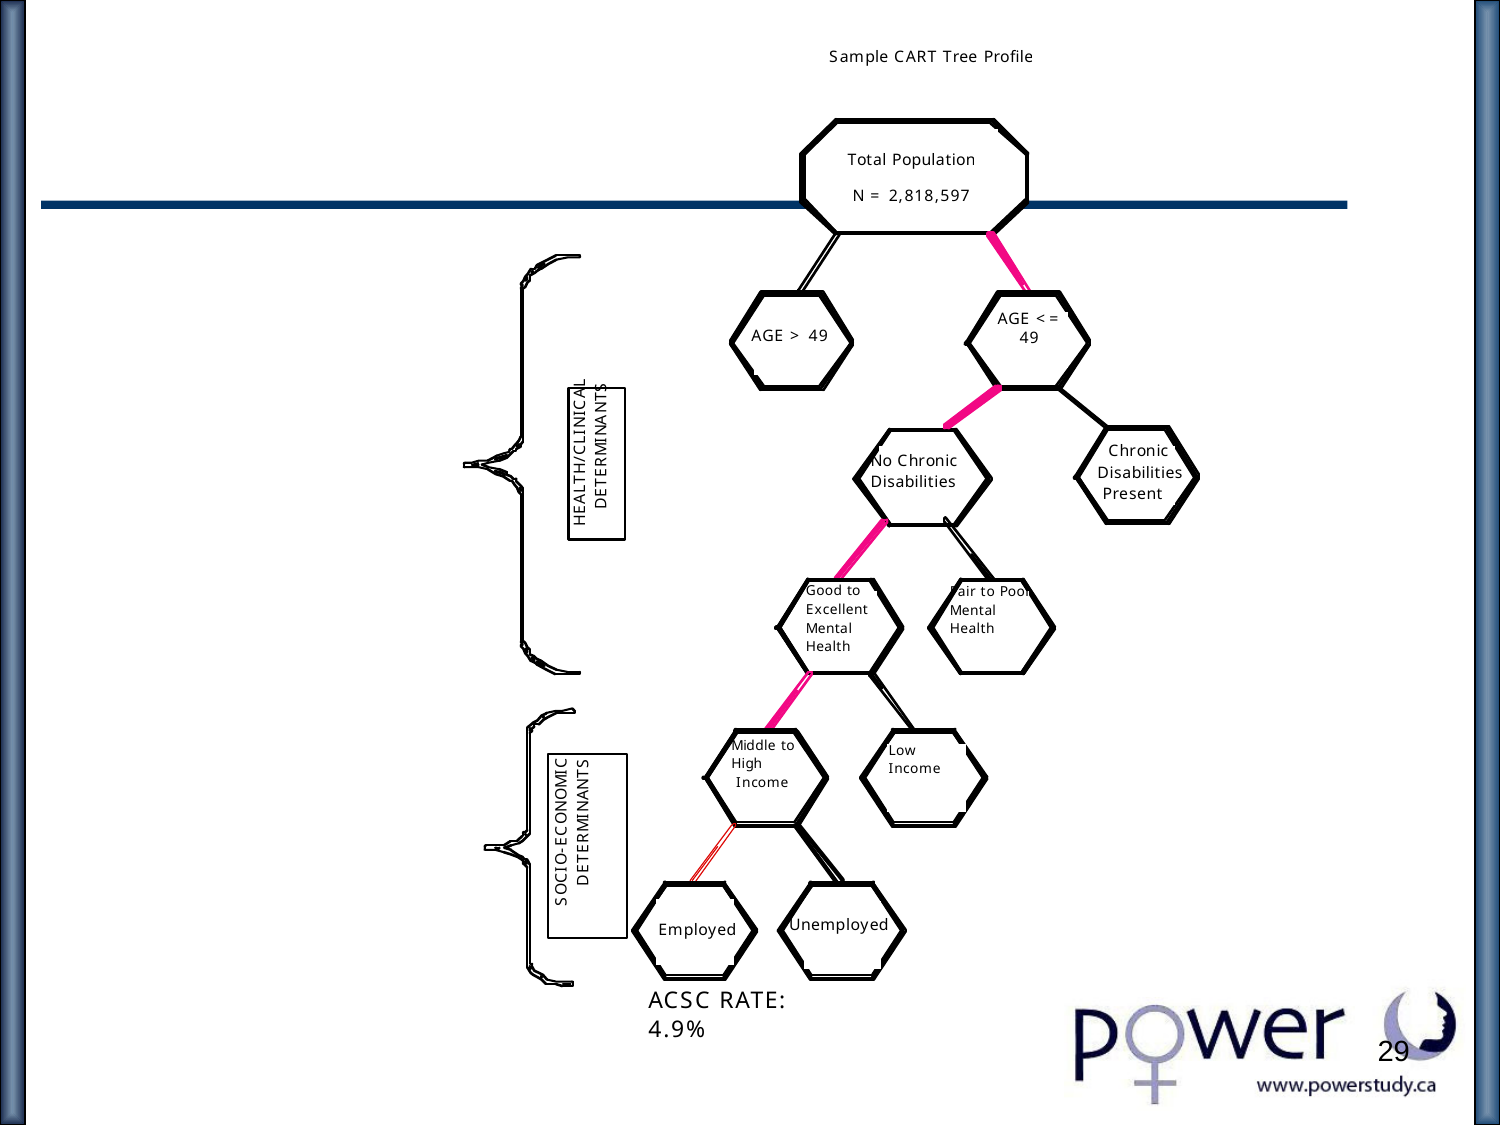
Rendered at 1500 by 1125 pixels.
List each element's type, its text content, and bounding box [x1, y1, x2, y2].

slide_number 29 [1074, 1024, 1426, 1103]
picture [301, 35, 1466, 1111]
